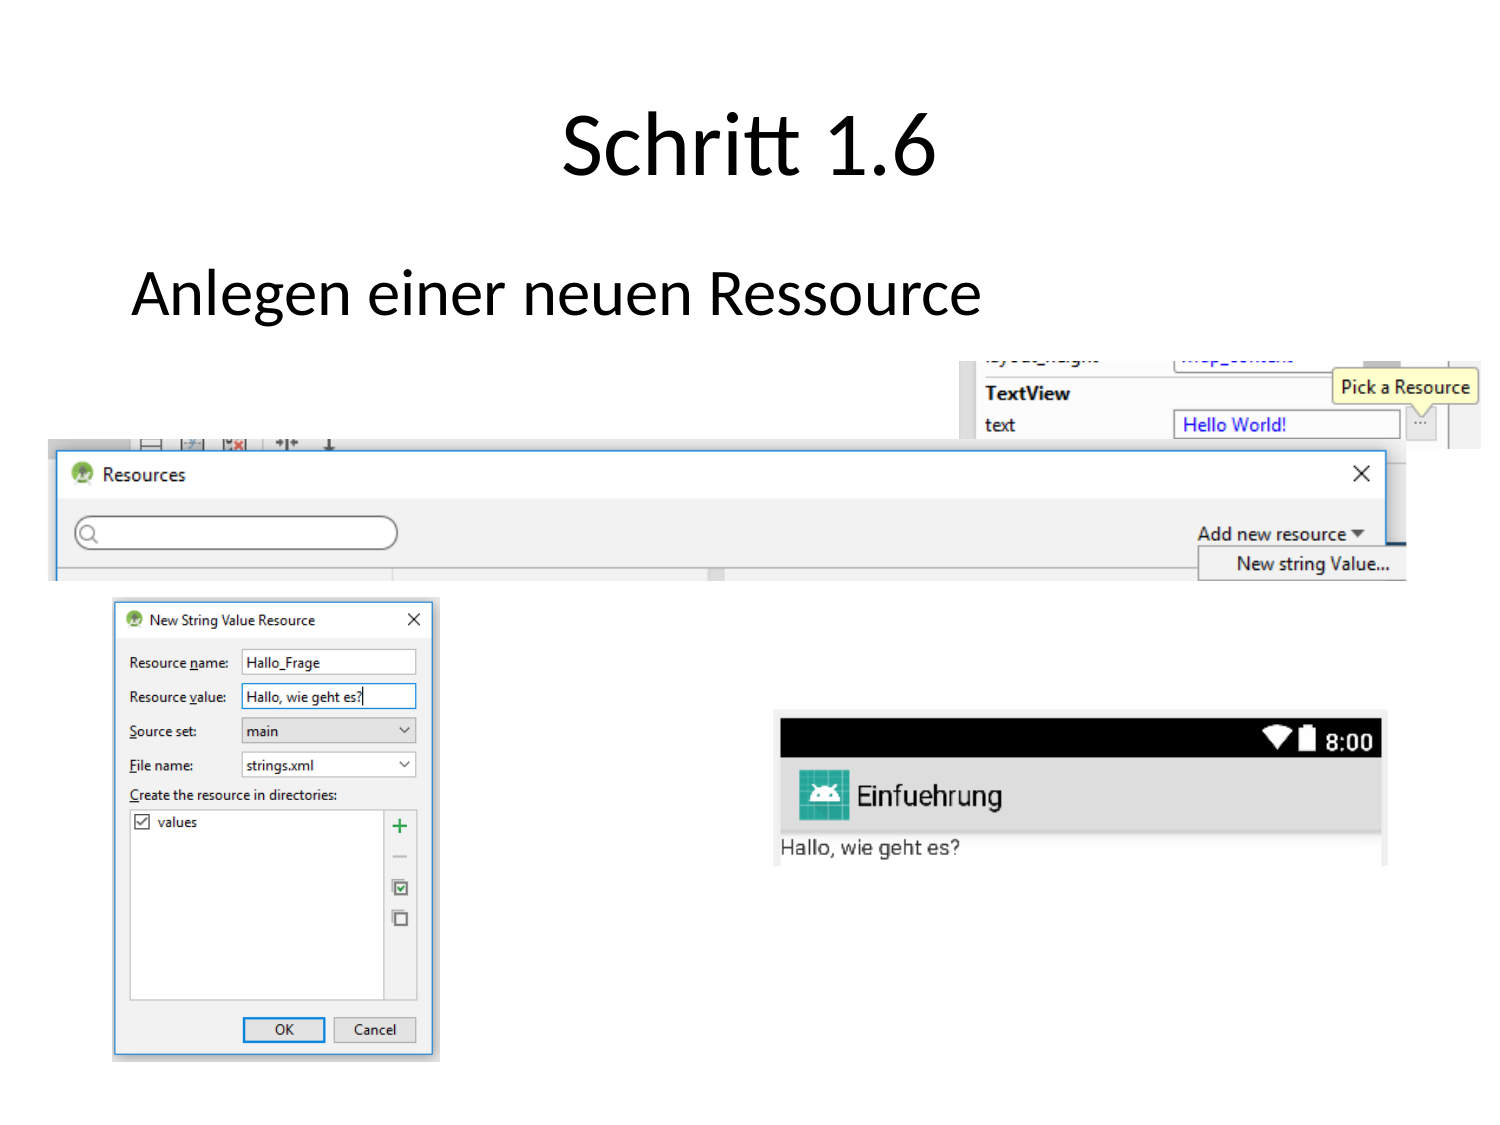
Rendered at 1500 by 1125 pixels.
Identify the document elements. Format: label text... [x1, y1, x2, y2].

picture [111, 597, 440, 1063]
text_box Anlegen einer neuen Ressource [116, 241, 999, 337]
picture [773, 709, 1388, 866]
picture [47, 361, 1481, 582]
title Schritt 1.6 [75, 45, 1425, 233]
